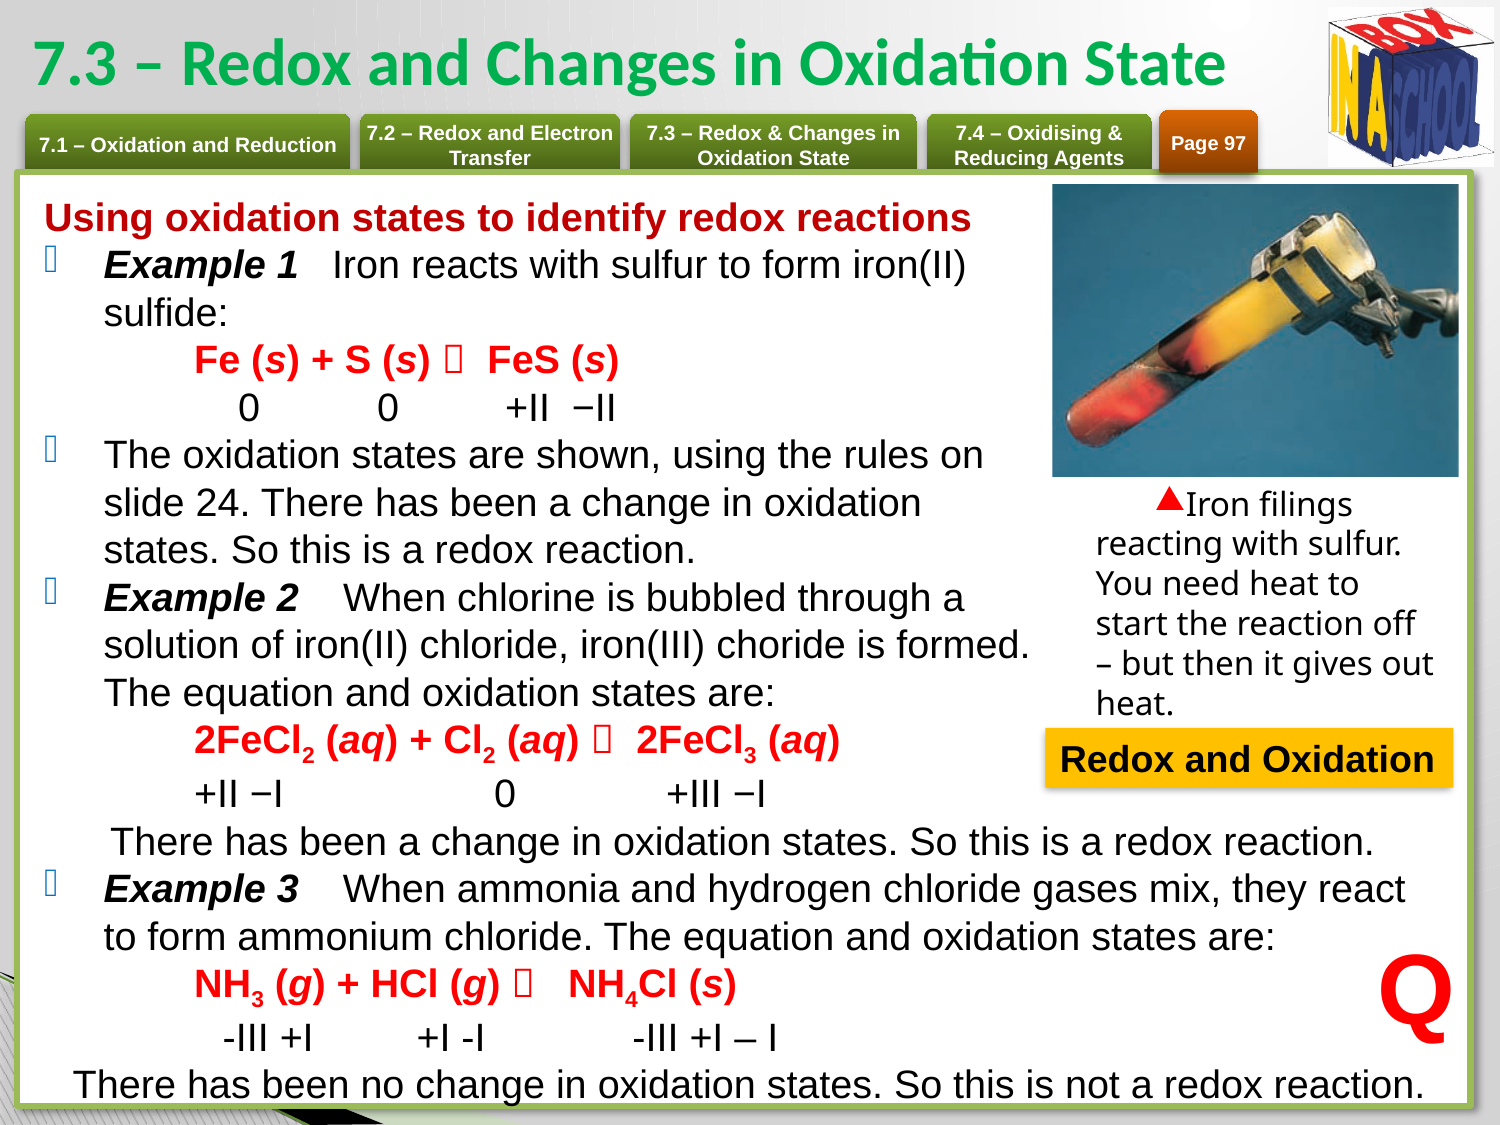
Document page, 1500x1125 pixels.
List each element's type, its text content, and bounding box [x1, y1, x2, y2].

text_box Iron filings reacting with sulfur. You need heat to start the reaction off – but then it gives out heat. [1045, 475, 1454, 727]
text_box Using oxidation states to identify redox reactions Example 1 Iron reacts with sulfur to form iron(II) sulfide: Fe (s) + S (s)  FeS (s) 0 0 +II −II The oxidation states are shown, using the rules on slide 24. There has been a change in oxidation states. So this is a redox reaction. Example 2 When chlorine is bubbled through a solution of iron(II) chloride, iron(III) choride is formed. The equation and oxidation states are: 2FeCl2 (aq) + Cl2 (aq)  2FeCl3 (aq) +II −I 0 +III −I There has been a change in oxidation states. So this is a redox reaction. Example 3 When ammonia and hydrogen chloride gases mix, they react to form ammonium chloride. The equation and oxidation states are: NH3 (g) + HCl (g)  NH4Cl (s) -III +I +I -I -III +I – I There has been no change in oxidation states. So this is not a redox reaction. [29, 184, 1454, 1115]
text_box Page 97 [1159, 109, 1258, 173]
picture [283, 1115, 303, 1125]
picture [1328, 7, 1495, 167]
picture [1052, 184, 1459, 477]
text_box Redox and Oxidation [1045, 727, 1454, 788]
title 7.3 – Redox and Changes in Oxidation State [17, 7, 1258, 110]
text_box Q [1362, 916, 1470, 1052]
